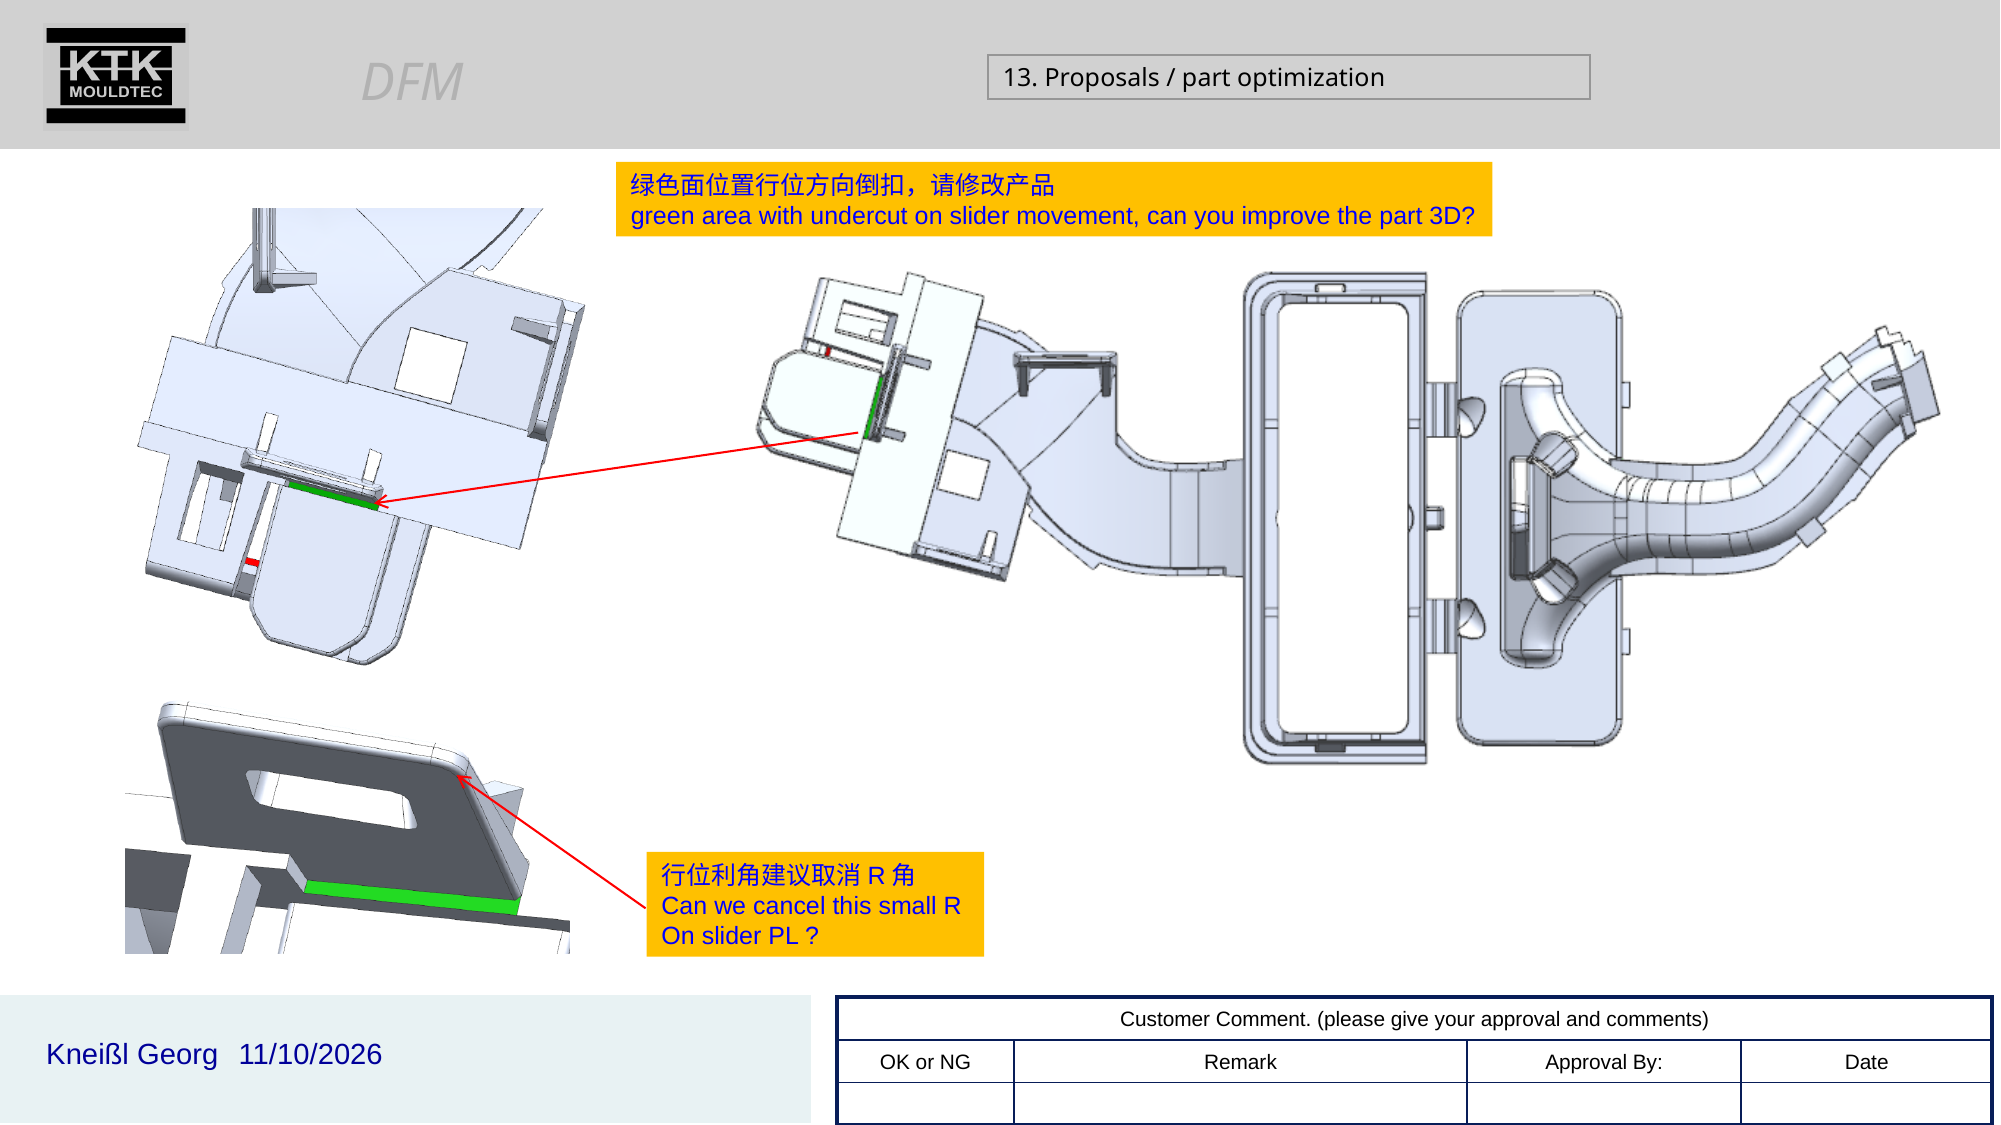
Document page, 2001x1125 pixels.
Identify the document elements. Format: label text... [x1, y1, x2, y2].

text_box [456, 774, 646, 909]
picture [19, 207, 1961, 954]
text_box 行位利角建议取消R角 Can we cancel this small R On slider PL ? [646, 851, 985, 957]
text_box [373, 432, 859, 504]
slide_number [188, 1027, 433, 1106]
text_box 绿色面位置行位方向倒扣，请修改产品 green area with undercut on slider movement, can you improve the part 3D? [616, 161, 1493, 218]
text_box 13. Proposals / part optimization [988, 54, 1591, 100]
